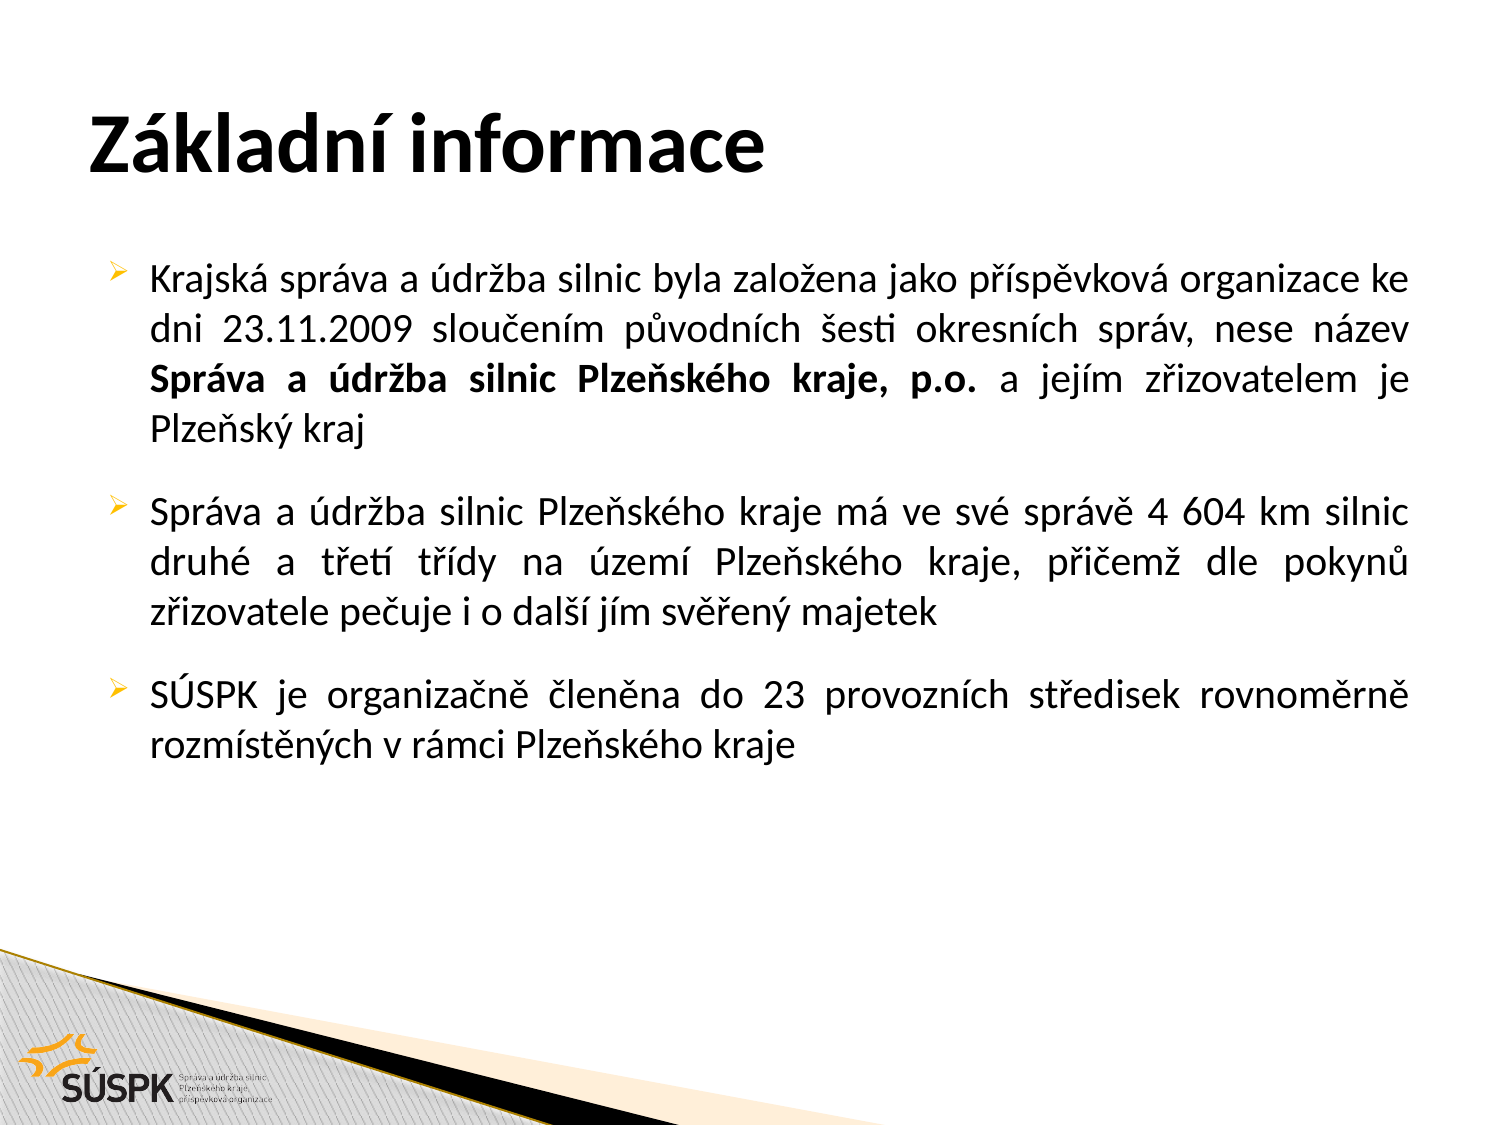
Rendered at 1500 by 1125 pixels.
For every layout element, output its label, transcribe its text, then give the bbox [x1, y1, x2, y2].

picture [17, 1034, 272, 1104]
list Krajská správa a údržba silnic byla založena jako příspěvková organizace ke dni 23.11.2009 sloučením původních šesti okresních správ, nese název Správa a údržba silnic Plzeňského kraje, p.o. a jejím zřizovatelem je Plzeňský kraj Správa a údržba silnic Plzeňského kraje má ve své správě 4 604 km silnic druhé a třetí třídy na území Plzeňského kraje, přičemž dle pokynů zřizovatele pečuje i o další jím svěřený majetek SÚSPK je organizačně členěna do 23 provozních středisek rovnoměrně rozmístěných v rámci Plzeňského kraje [75, 243, 1425, 986]
title Základní informace [75, 45, 1425, 233]
